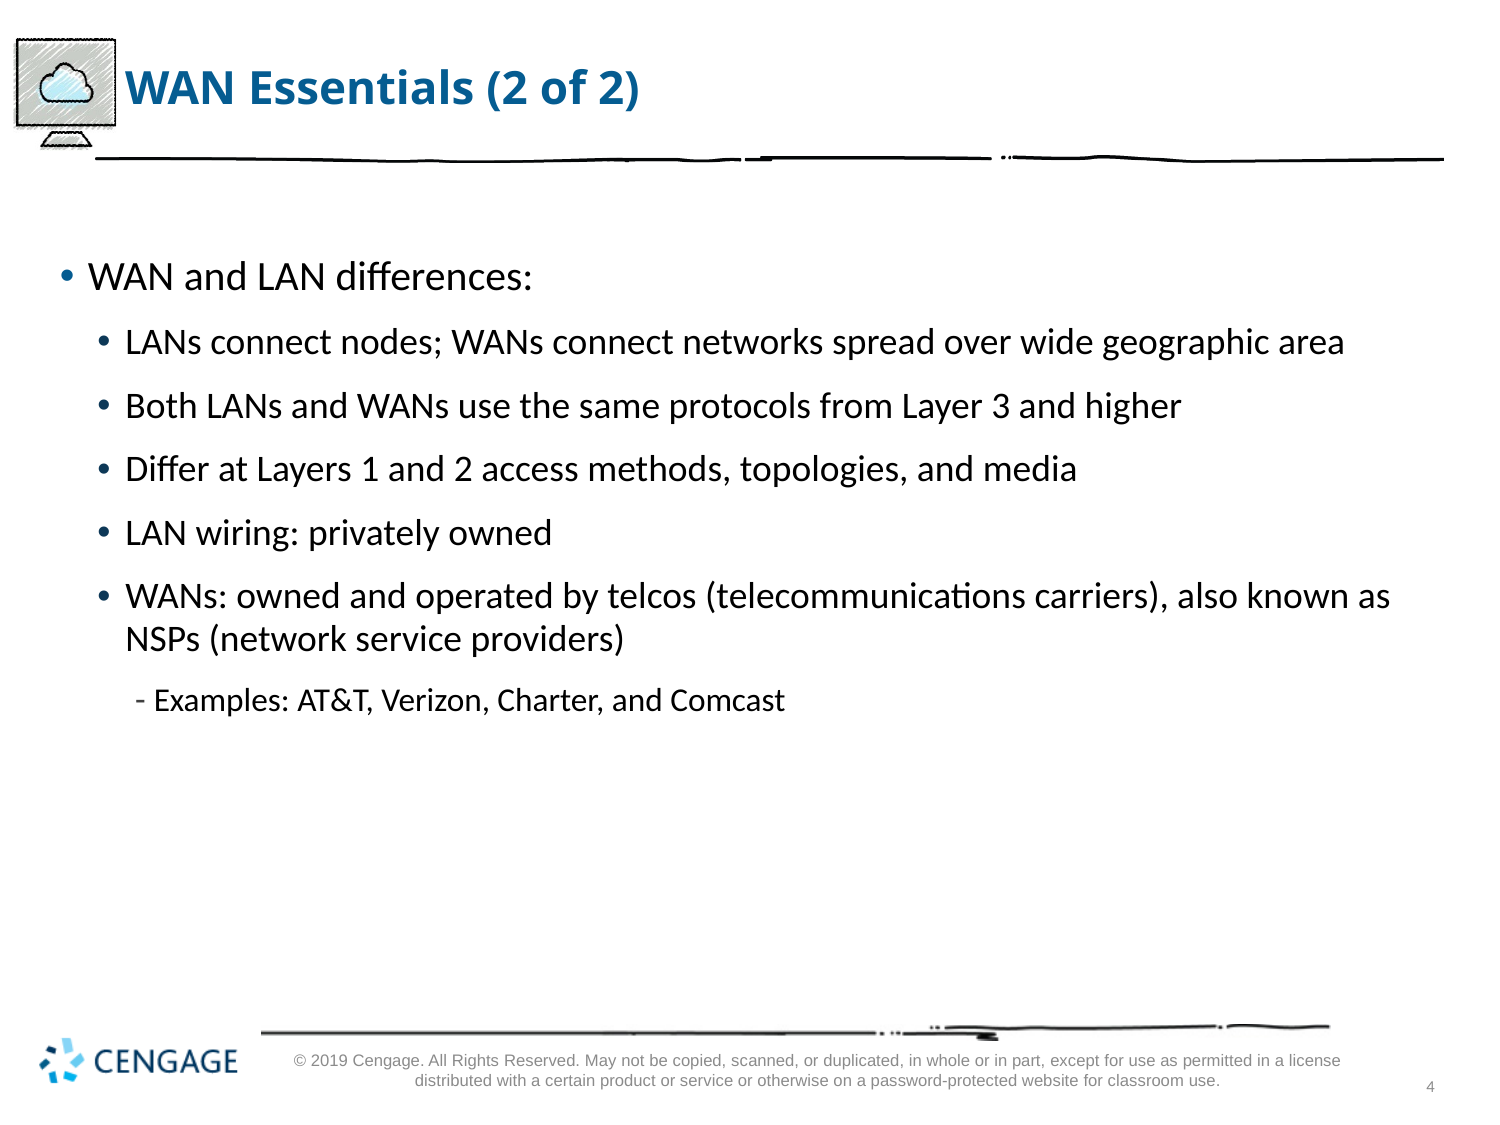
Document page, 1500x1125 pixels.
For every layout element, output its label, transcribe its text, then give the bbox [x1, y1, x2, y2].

picture [261, 1024, 1331, 1041]
title WAN Essentials (2 of 2) [125, 66, 1442, 116]
picture [95, 155, 1444, 163]
picture [13, 36, 117, 151]
footer © 2019 Cengage. All Rights Reserved. May not be copied, scanned, or duplicated, in whole or in part, except for use as permitted in a license distributed with a certain product or service or otherwise on a password-protected website for classroom use. [262, 1050, 1375, 1091]
picture [19, 1024, 250, 1096]
list WAN and LAN differences: LANs connect nodes; WANs connect networks spread over wide geographic area Both LANs and WANs use the same protocols from Layer 3 and higher Differ at Layers 1 and 2 access methods, topologies, and media LAN wiring: privately owned WANs: owned and operated by telcos (telecommunications carriers), also known as NSPs (network service providers) Examples: AT&T, Verizon, Charter, and Comcast [59, 252, 1441, 724]
